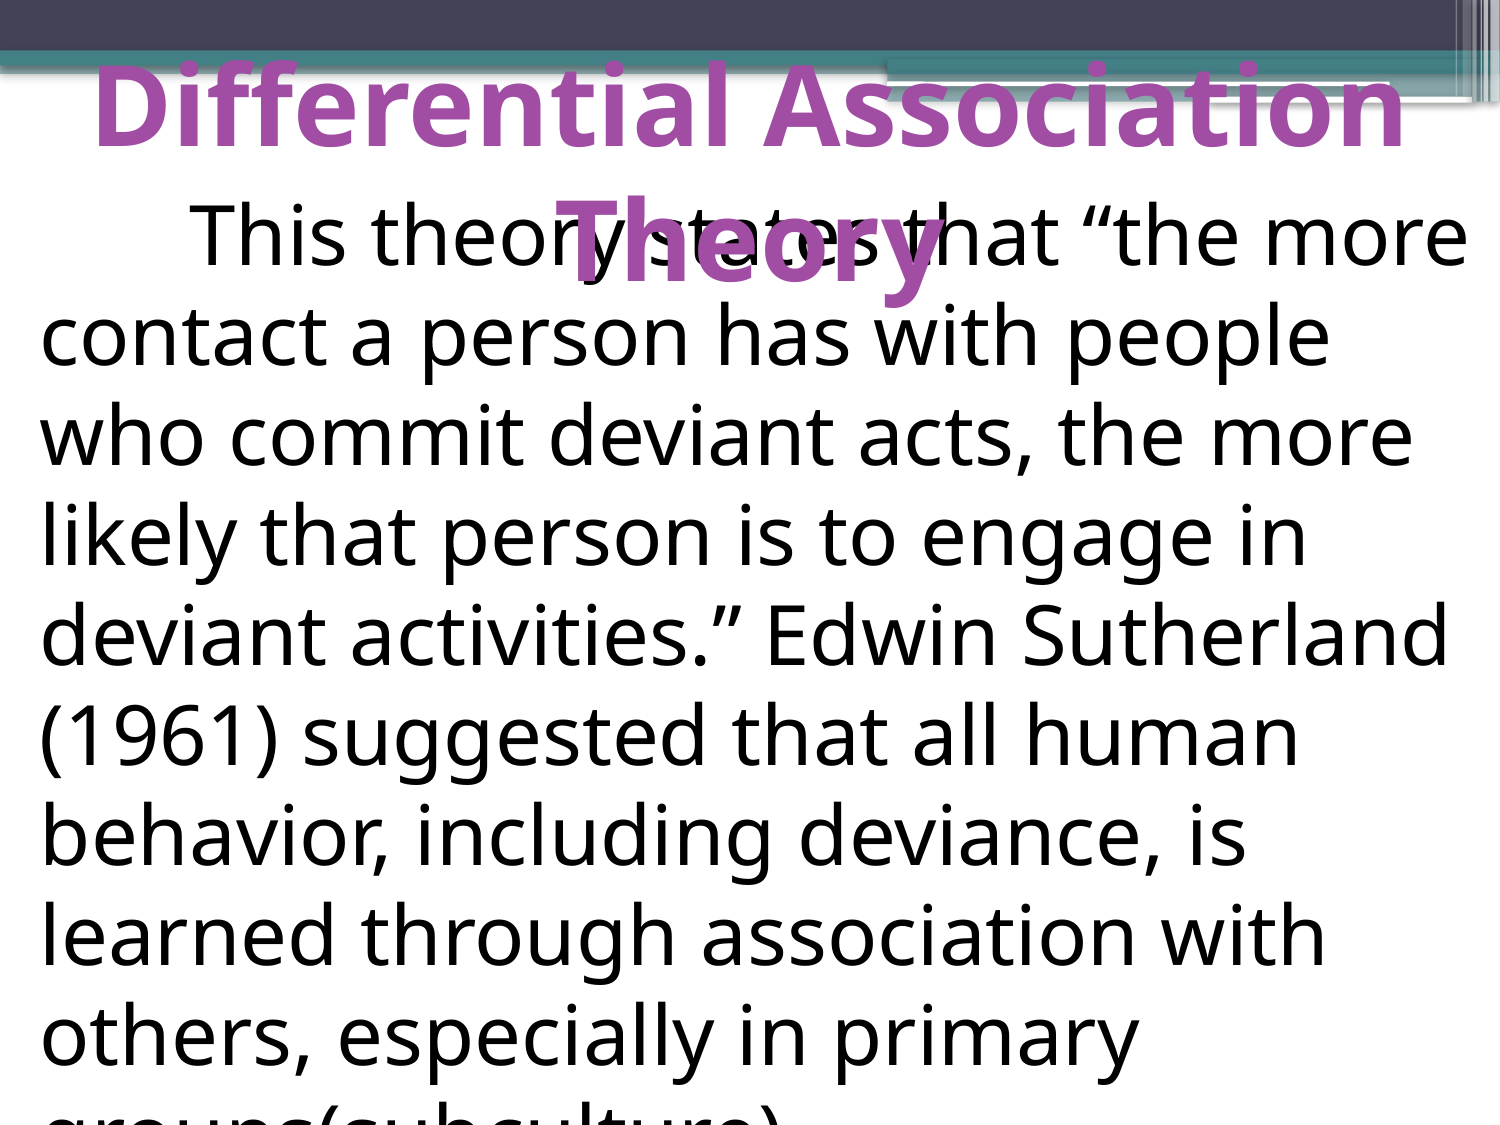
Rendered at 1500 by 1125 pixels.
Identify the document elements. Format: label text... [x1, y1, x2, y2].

text_box This theory states that “the more contact a person has with people who commit deviant acts, the more likely that person is to engage in deviant activities.” Edwin Sutherland (1961) suggested that all human behavior, including deviance, is learned through association with others, especially in primary groups(subculture). [24, 312, 1488, 1125]
text_box Differential Association Theory [0, 26, 1500, 312]
